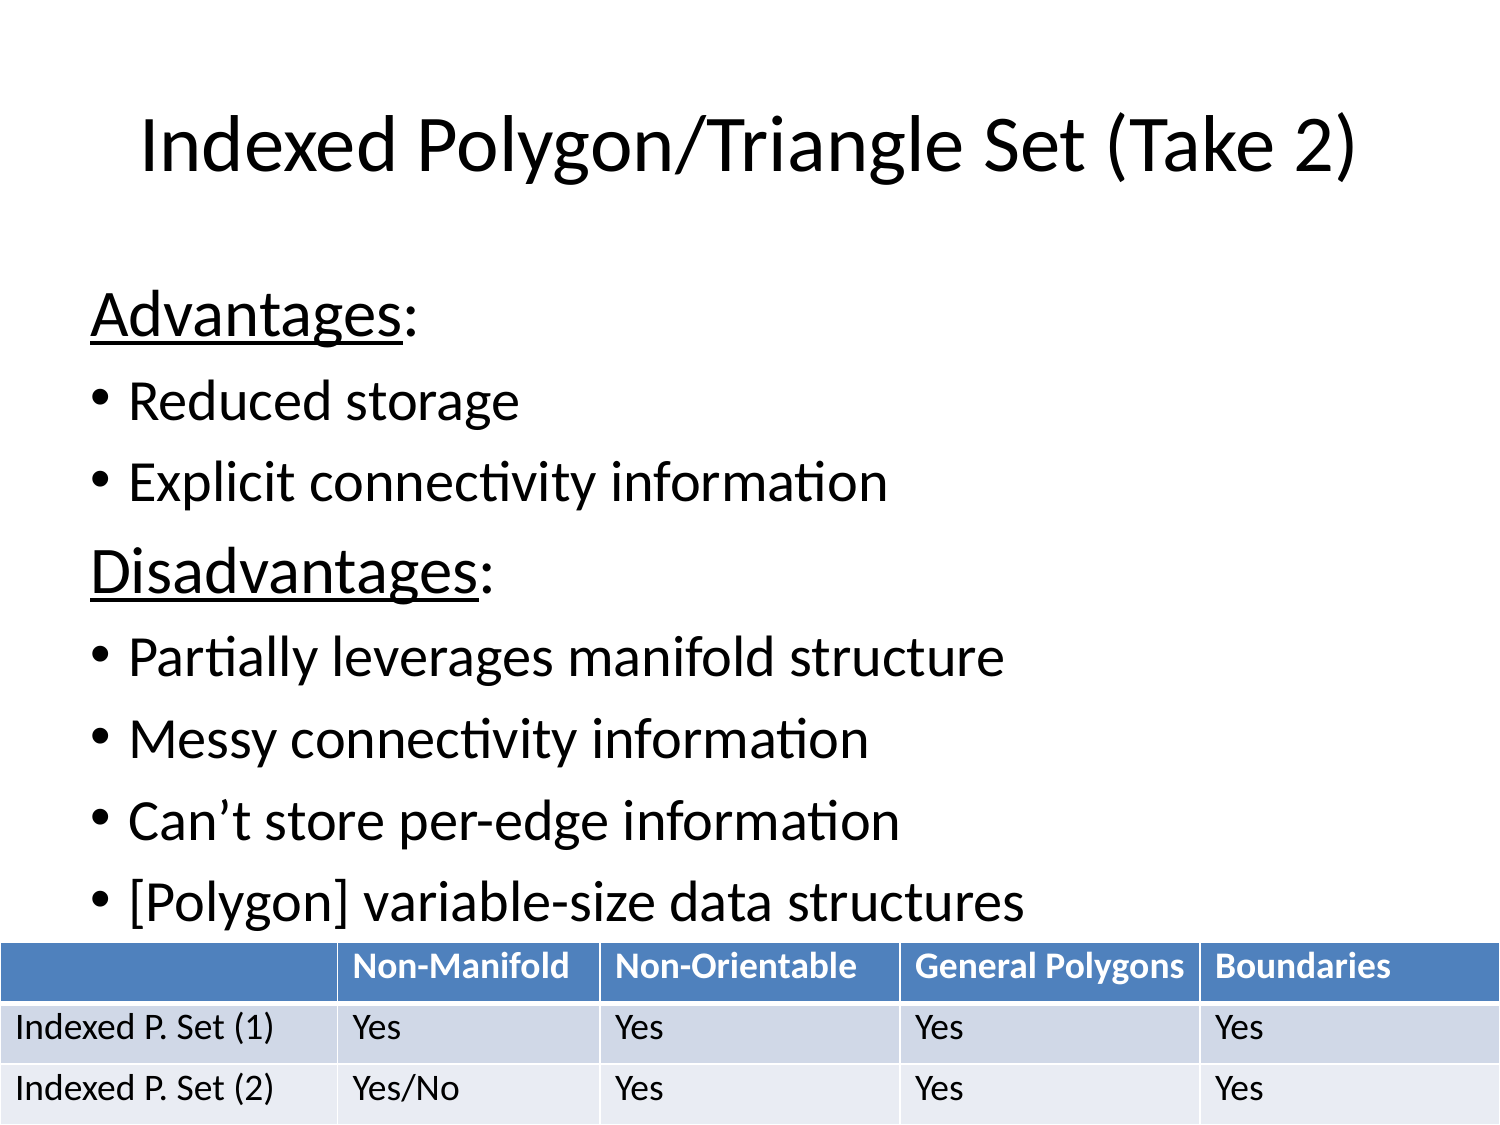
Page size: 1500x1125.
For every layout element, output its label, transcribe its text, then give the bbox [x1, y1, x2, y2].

title Indexed Polygon/Triangle Set (Take 2) [75, 45, 1425, 233]
table_header [1, 943, 337, 1001]
table_cell Yes [901, 1006, 1199, 1063]
table_header General Polygons [901, 943, 1199, 1001]
table_header Non-Orientable [601, 943, 899, 1001]
table_cell Yes [601, 1065, 899, 1124]
table_cell Yes [1201, 1065, 1499, 1124]
table_cell Indexed P. Set (2) [1, 1065, 337, 1124]
table_cell Yes [601, 1006, 899, 1063]
table_cell Indexed P. Set (1) [1, 1006, 337, 1063]
table_header Boundaries [1201, 943, 1499, 1001]
table_cell Yes [901, 1065, 1199, 1124]
list Advantages: Reduced storage Explicit connectivity information Disadvantages: Partially leverages manifold structure Messy connectivity information Can’t store per-edge information [Polygon] variable-size data structures [75, 262, 1425, 942]
table_cell Yes/No [338, 1065, 599, 1124]
table_header Non-Manifold [338, 943, 599, 1001]
table_cell Yes [338, 1006, 599, 1063]
table_cell Yes [1201, 1006, 1499, 1063]
